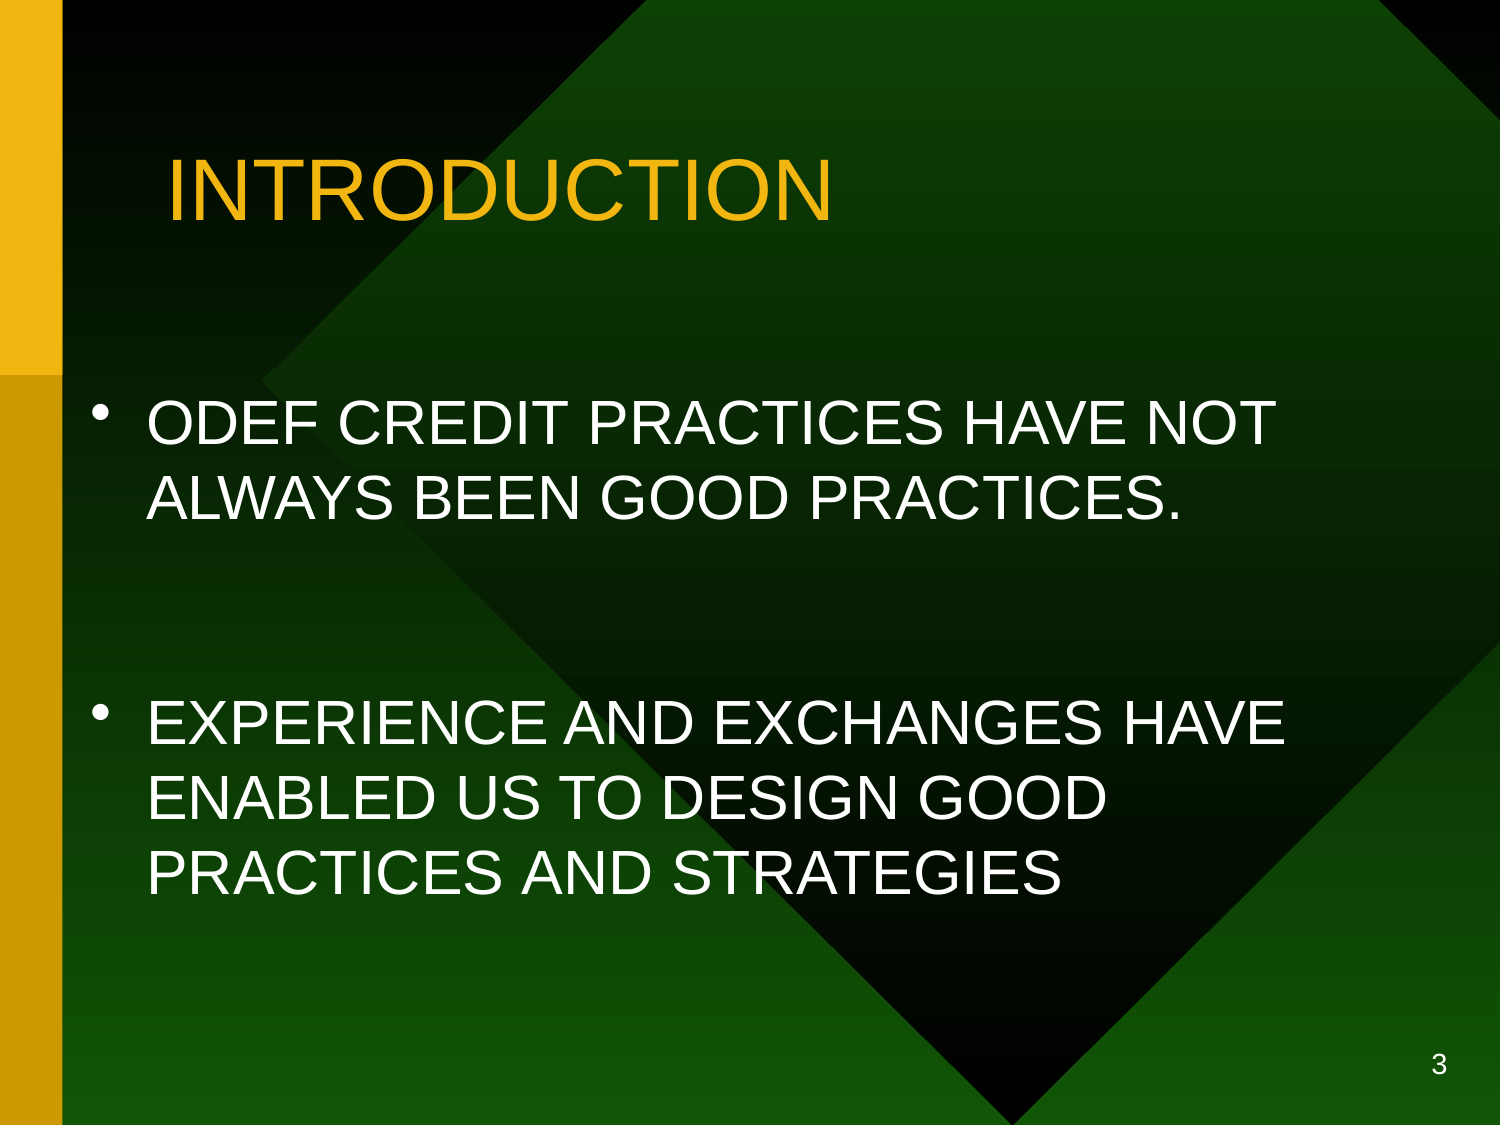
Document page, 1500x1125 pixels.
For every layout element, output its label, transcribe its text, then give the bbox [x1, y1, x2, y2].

slide_number 3 [1087, 1049, 1463, 1088]
title INTRODUCTION [149, 99, 1388, 288]
list ODEF CREDIT PRACTICES HAVE NOT ALWAYS BEEN GOOD PRACTICES. EXPERIENCE AND EXCHANGES HAVE ENABLED US TO DESIGN GOOD PRACTICES AND STRATEGIES [74, 374, 1500, 1013]
